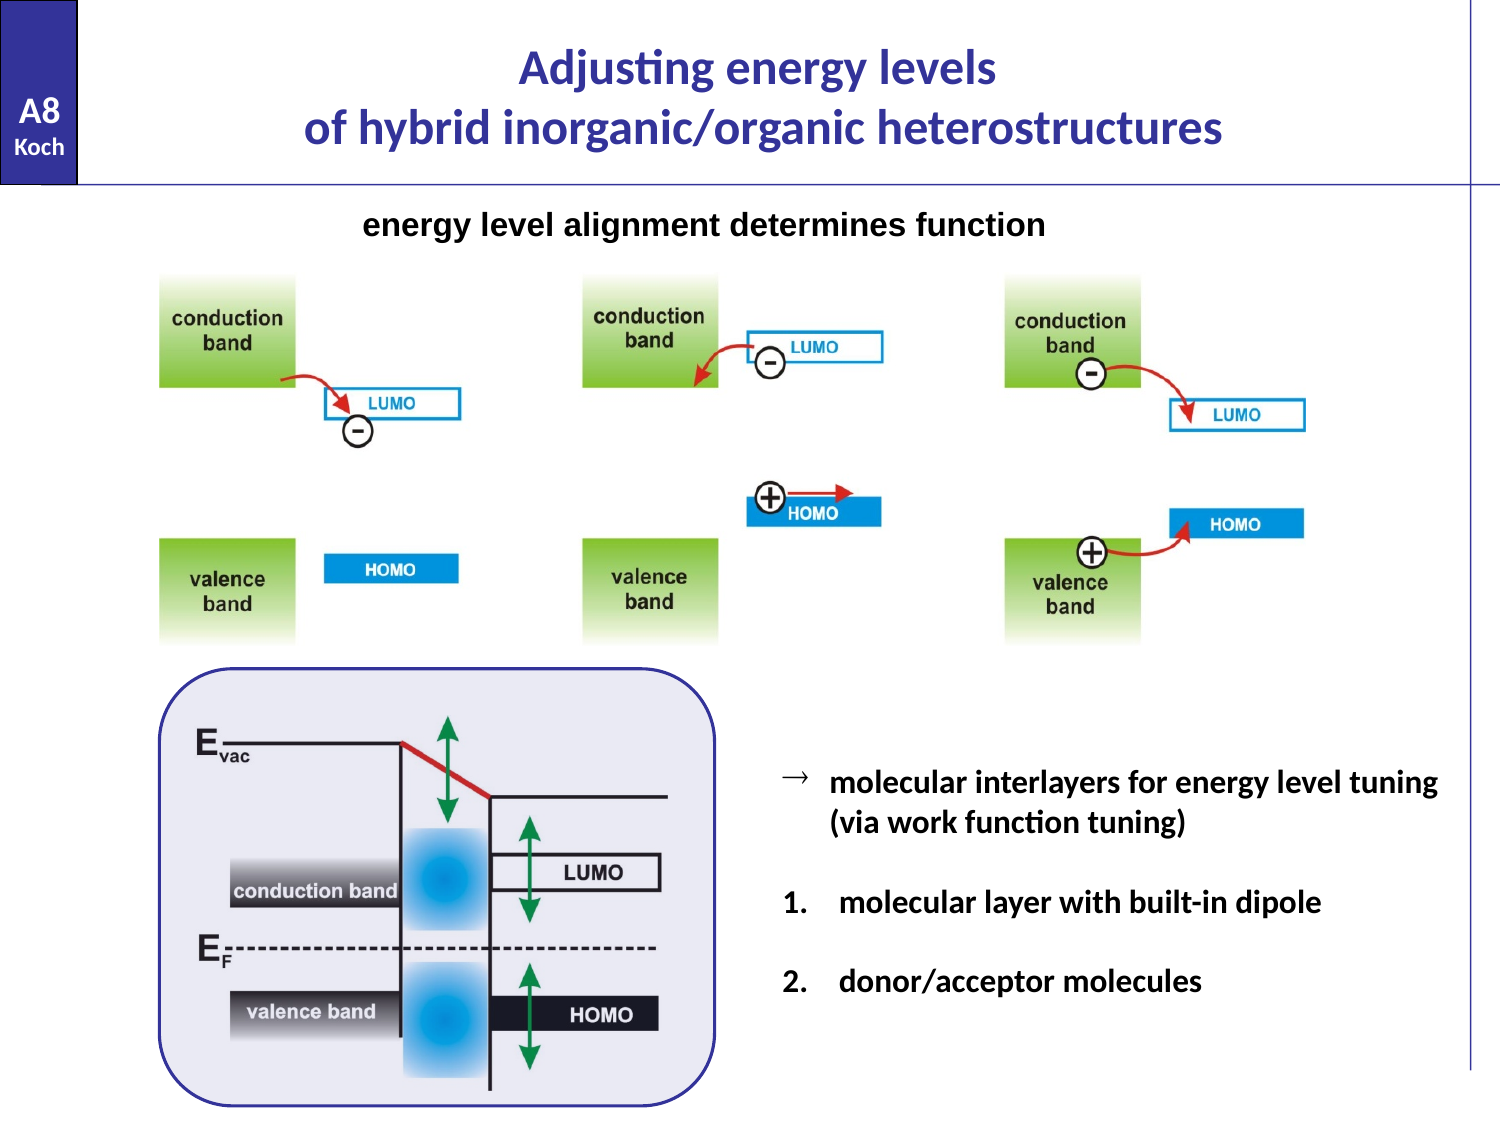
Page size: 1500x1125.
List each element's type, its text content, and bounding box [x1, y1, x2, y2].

title Adjusting energy levels of hybrid inorganic/organic heterostructures [88, 30, 1439, 159]
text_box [159, 668, 1459, 1107]
text_box A8 Koch [0, 78, 81, 168]
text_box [159, 196, 1306, 646]
